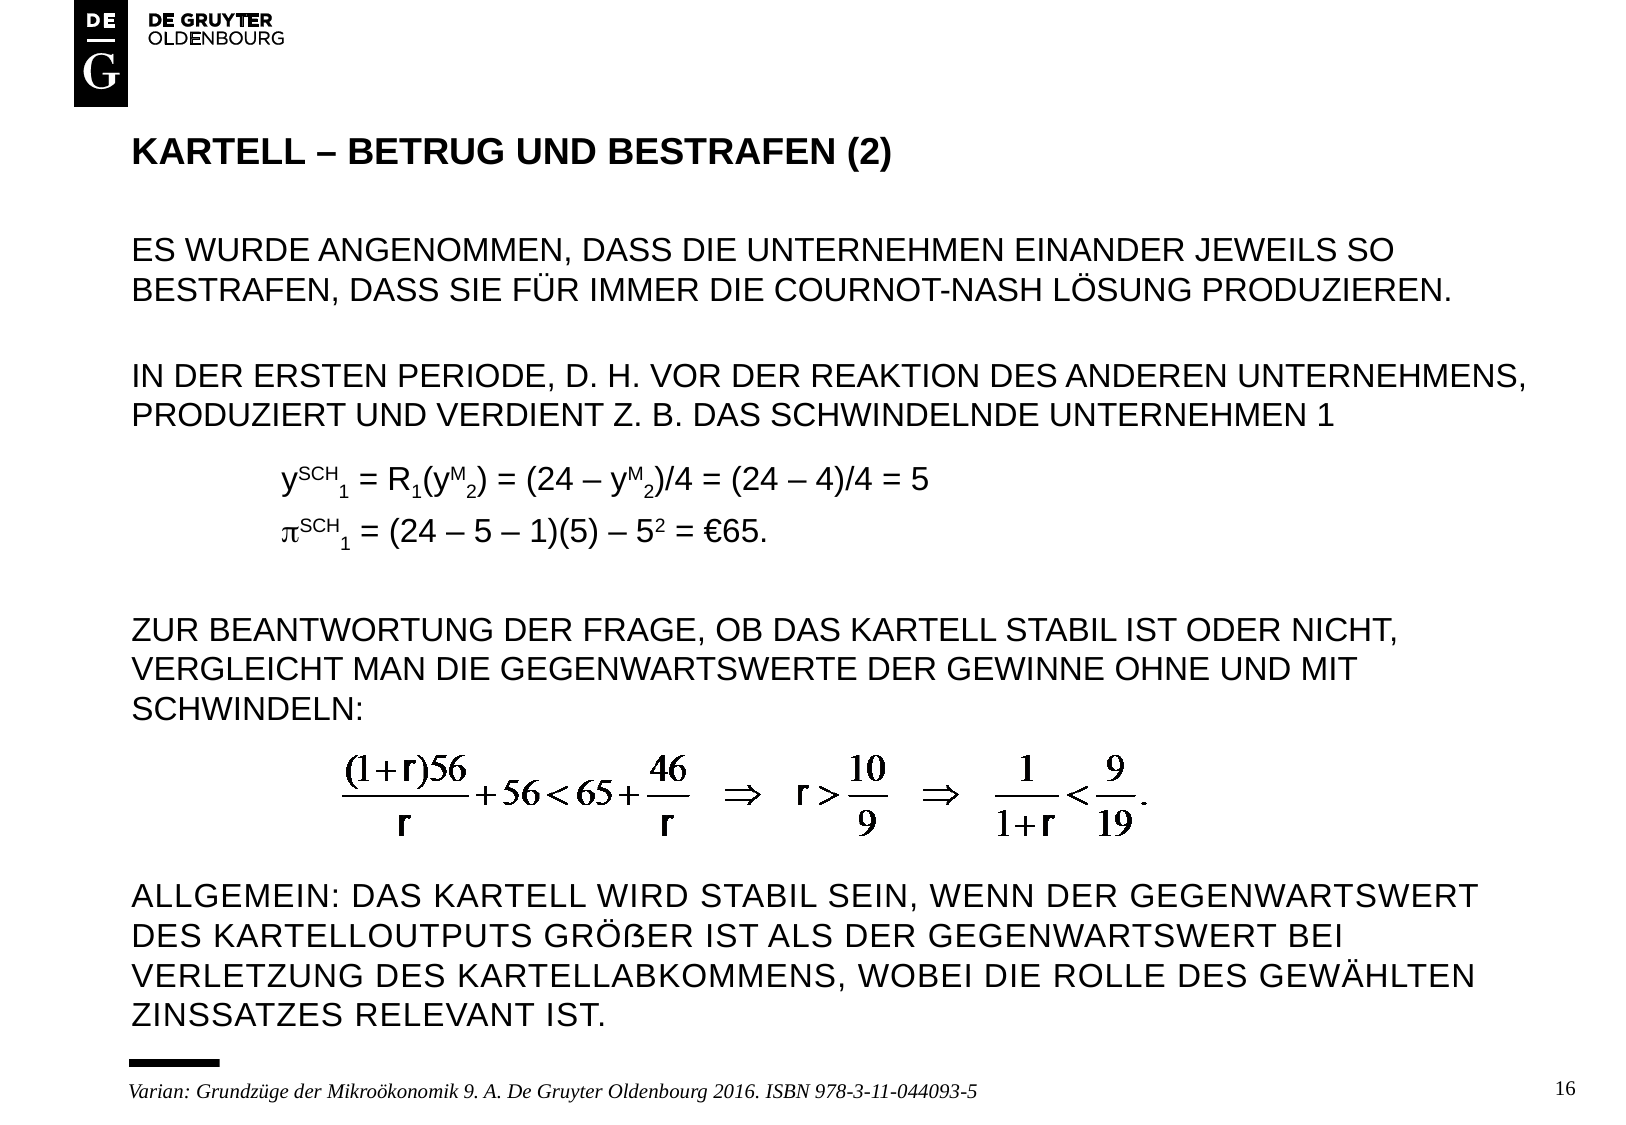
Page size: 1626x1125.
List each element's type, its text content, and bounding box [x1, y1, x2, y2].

slide_number 16 [1554, 1074, 1614, 1104]
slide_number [128, 1077, 1539, 1108]
title KARTELL – BETRUG UND BESTRAFEN (2) [131, 127, 1558, 184]
list ES WURDE ANGENOMMEN, DASS DIE UNTERNEHMEN EINANDER JEWEILS SO BESTRAFEN, DASS SIE FÜR IMMER DIE COURNOT-NASH LÖSUNG PRODUZIEREN. IN DER ERSTEN PERIODE, D. H. VOR DER REAKTION DES ANDEREN UNTERNEHMENS, PRODUZIERT UND VERDIENT Z. B. DAS SCHWINDELNDE UNTERNEHMEN 1 ySCH1 = R1(yM2) = (24 – yM2)/4 = (24 – 4)/4 = 5 SCH1 = (24 – 5 – 1)(5) – 52 = €65. ZUR BEANTWORTUNG DER FRAGE, OB DAS KARTELL STABIL IST ODER NICHT, VERGLEICHT MAN DIE GEGENWARTSWERTE DER GEWINNE OHNE UND MIT SCHWINDELN: ALLGEMEIN: DAS KARTELL WIRD STABIL SEIN, WENN DER GEGENWARTSWERT DES KARTELLOUTPUTS GRÖßER IST ALS DER GEGENWARTSWERT BEI VERLETZUNG DES KARTELLABKOMMENS, WOBEI DIE ROLLE DES GEWÄHLTEN ZINSSATZES RELEVANT IST. [131, 228, 1558, 1042]
picture [336, 744, 1151, 842]
